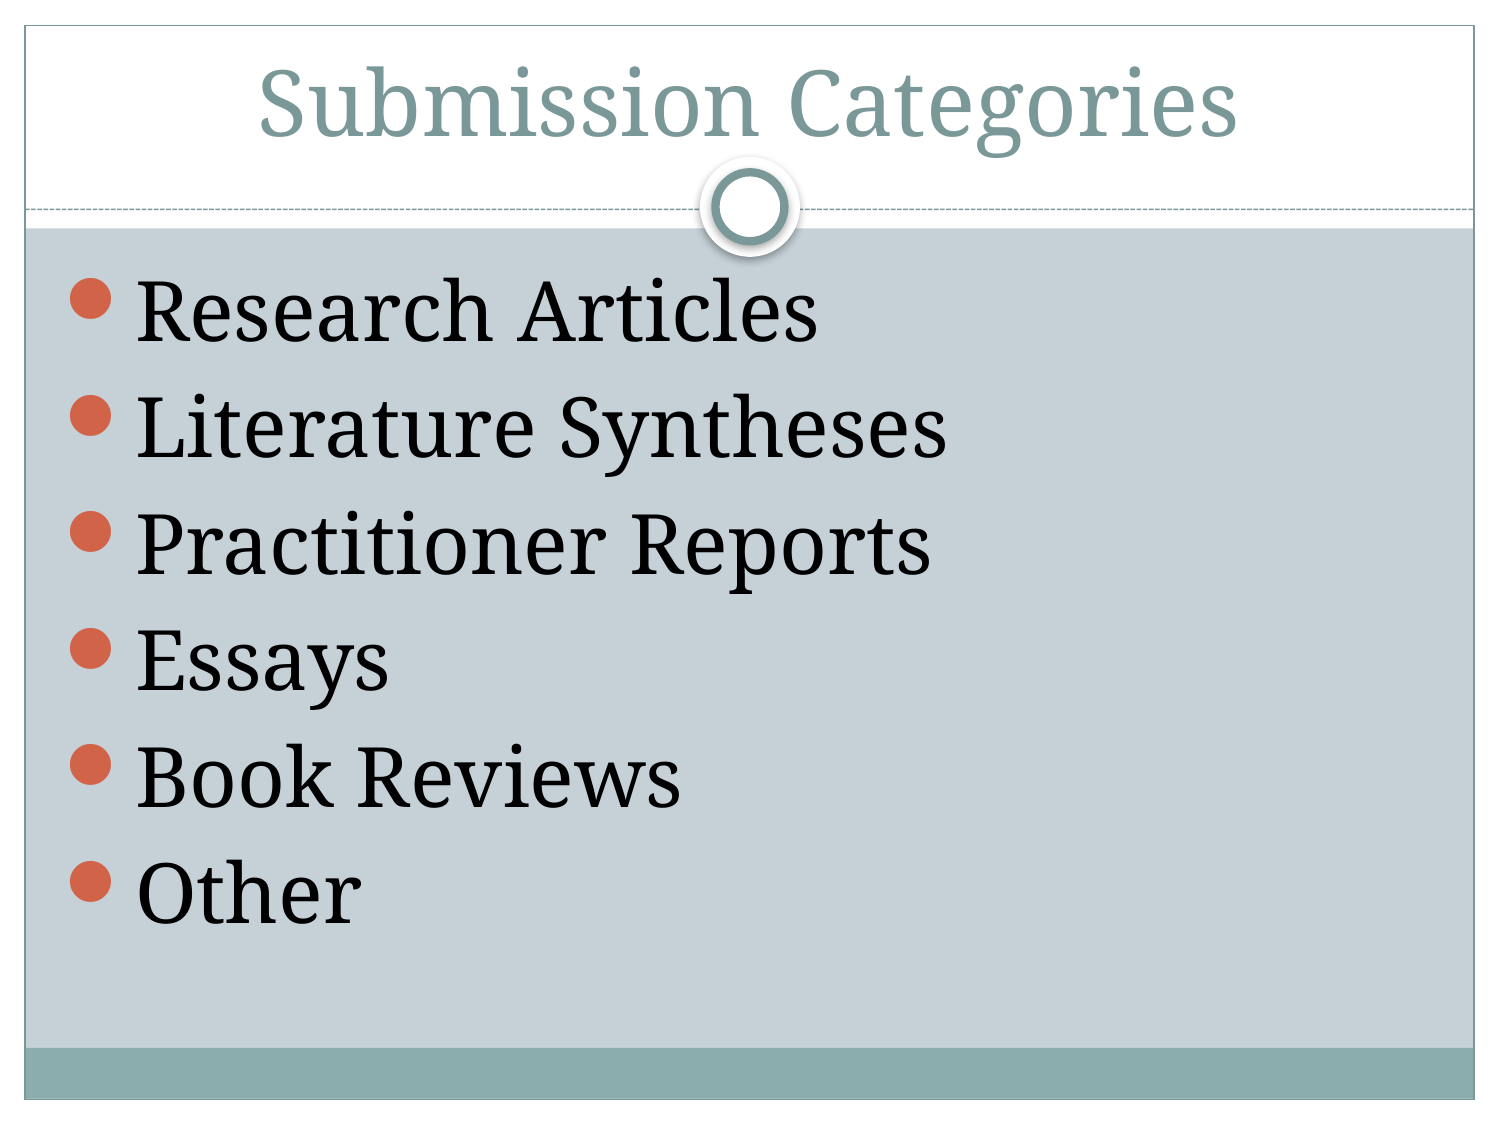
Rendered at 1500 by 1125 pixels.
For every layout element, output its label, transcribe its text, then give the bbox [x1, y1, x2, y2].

title Submission Categories [49, 37, 1450, 162]
list Research Articles Literature Syntheses Practitioner Reports Essays Book Reviews Other [49, 250, 1445, 1001]
